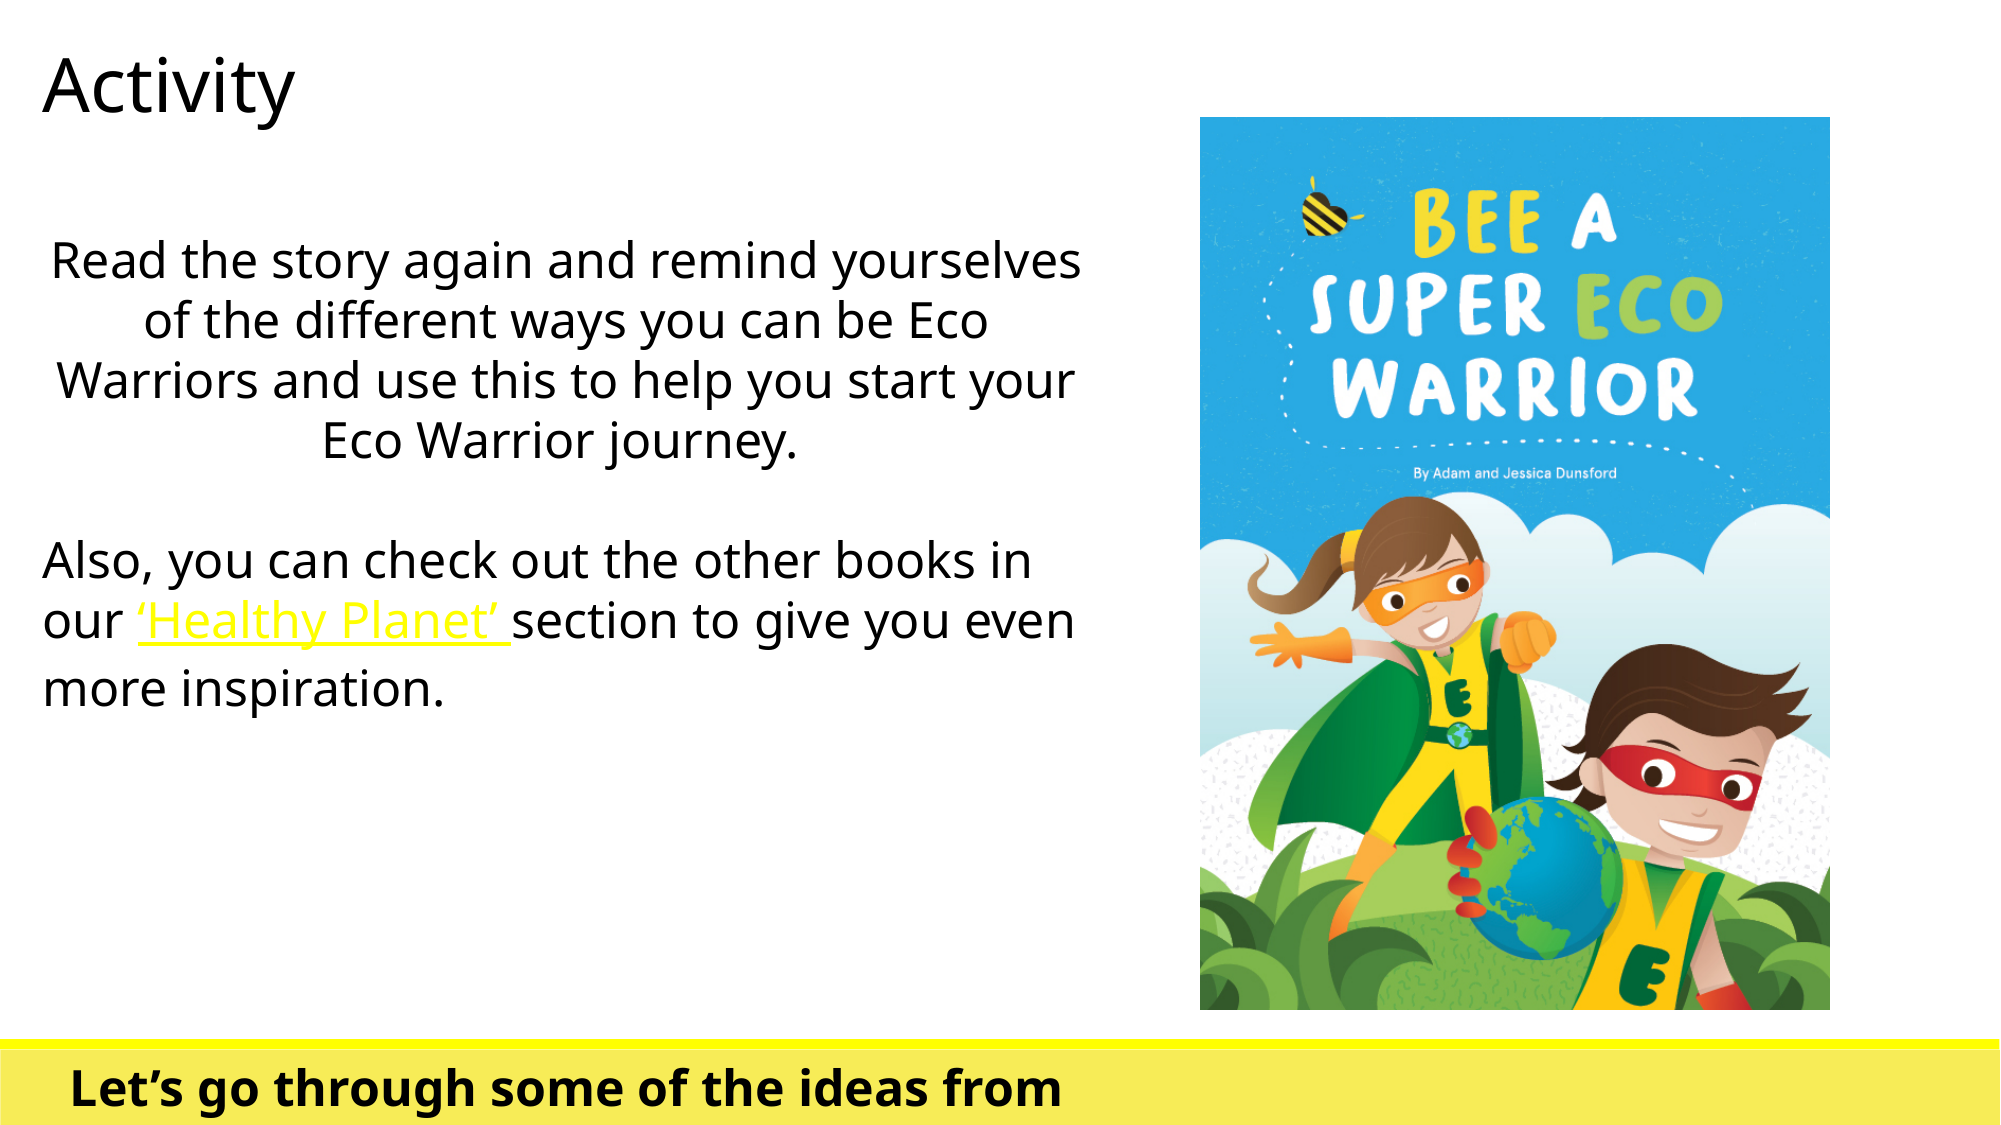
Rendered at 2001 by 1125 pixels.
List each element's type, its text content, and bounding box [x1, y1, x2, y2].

text_box Let’s go through some of the ideas from the book [27, 1049, 1106, 1125]
picture [1199, 117, 1831, 1010]
text_box Activity [27, 29, 343, 135]
text_box Read the story again and remind yourselves of the different ways you can be Eco Warriors and use this to help you start your Eco Warrior journey. Also, you can check out the other books in our ‘Healthy Planet’ section to give you even more inspiration. [27, 221, 1106, 725]
